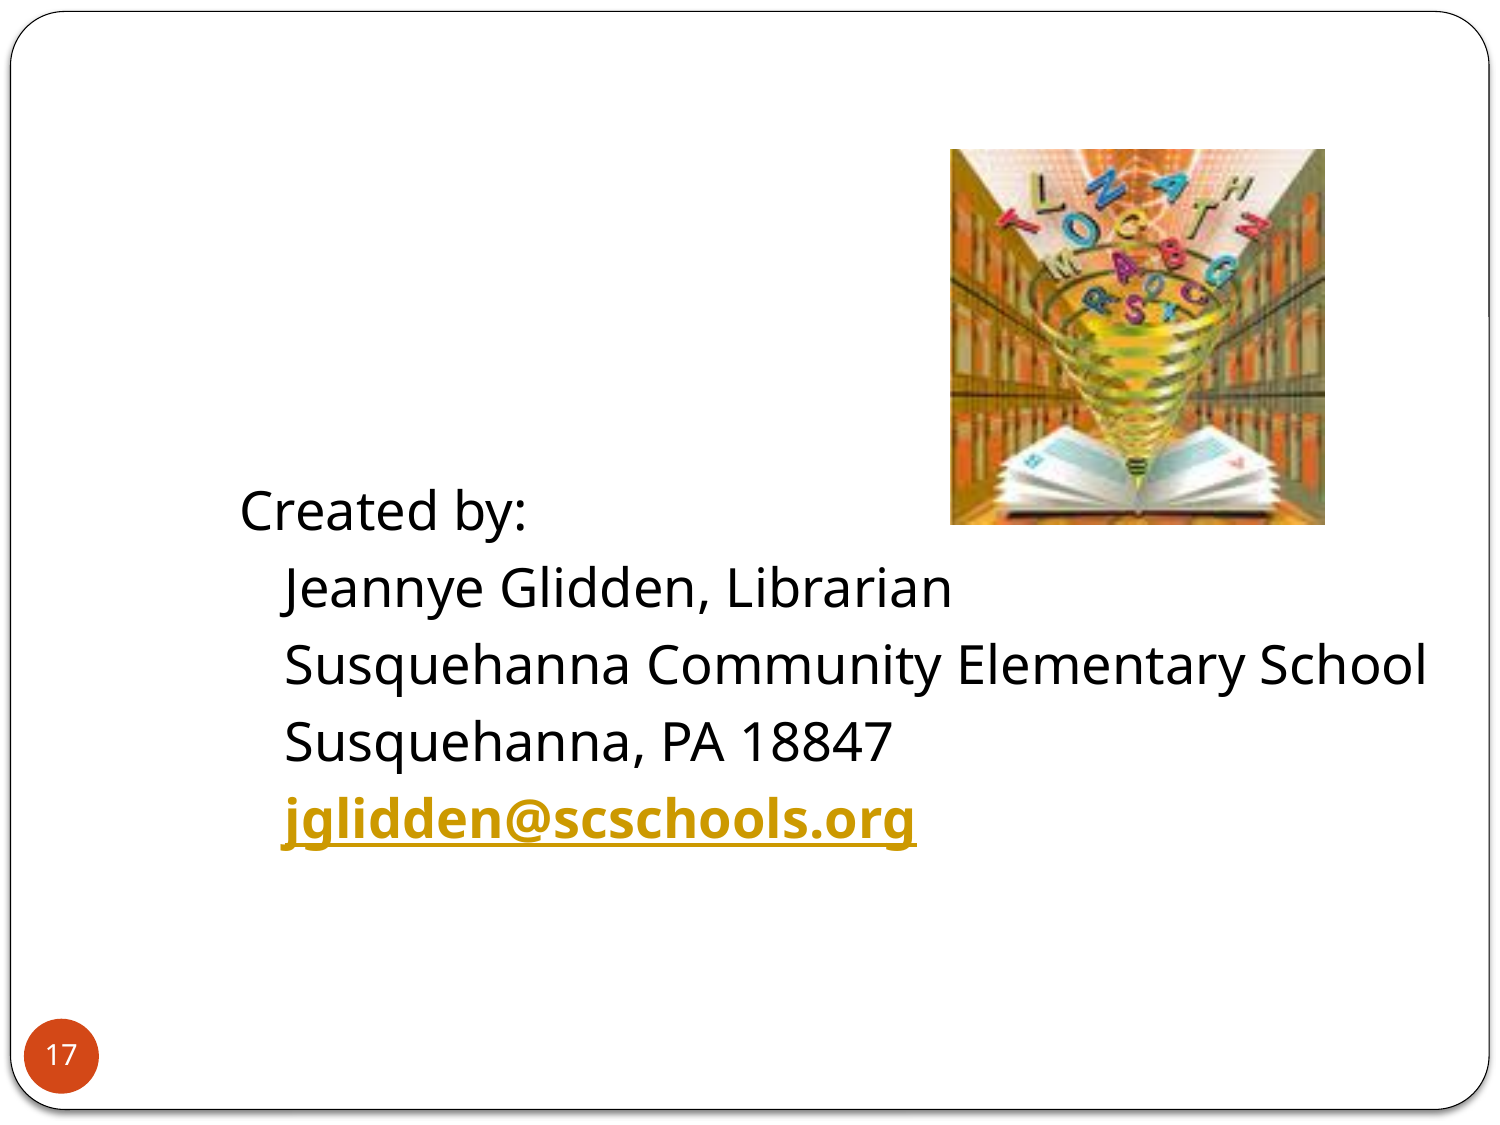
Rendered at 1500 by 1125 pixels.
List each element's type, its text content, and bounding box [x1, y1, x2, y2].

picture [949, 149, 1326, 526]
slide_number 17 [23, 1018, 99, 1094]
list Created by: Jeannye Glidden, Librarian Susquehanna Community Elementary School Susquehanna, PA 18847 jglidden@scschools.org [225, 237, 1500, 988]
